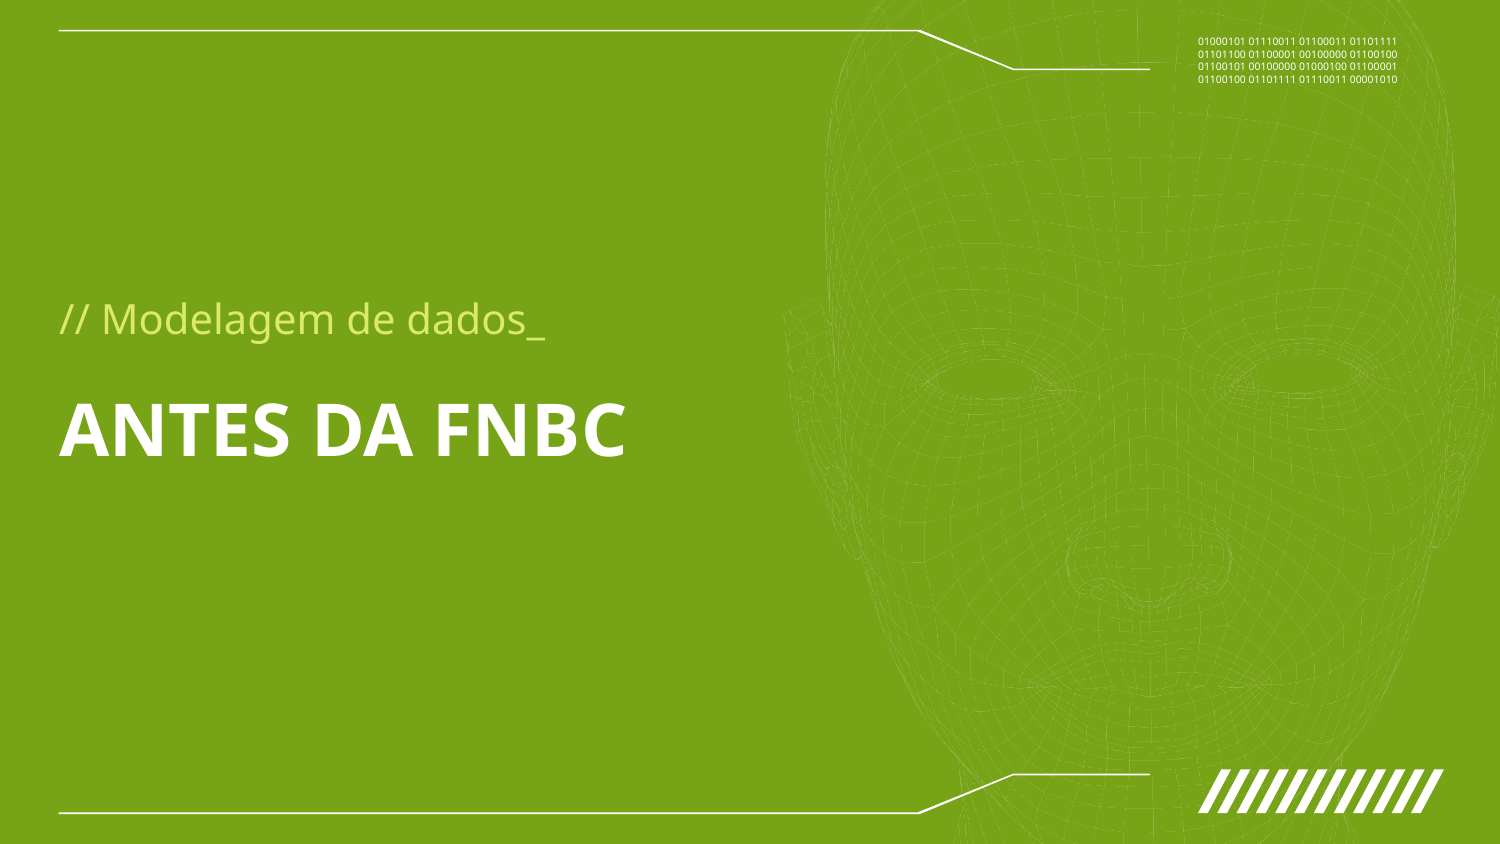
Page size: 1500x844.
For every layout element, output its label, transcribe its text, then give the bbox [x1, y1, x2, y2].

text_box // Modelagem de dados_ [59, 277, 971, 358]
title ANTES DA FNBC [59, 368, 1127, 540]
